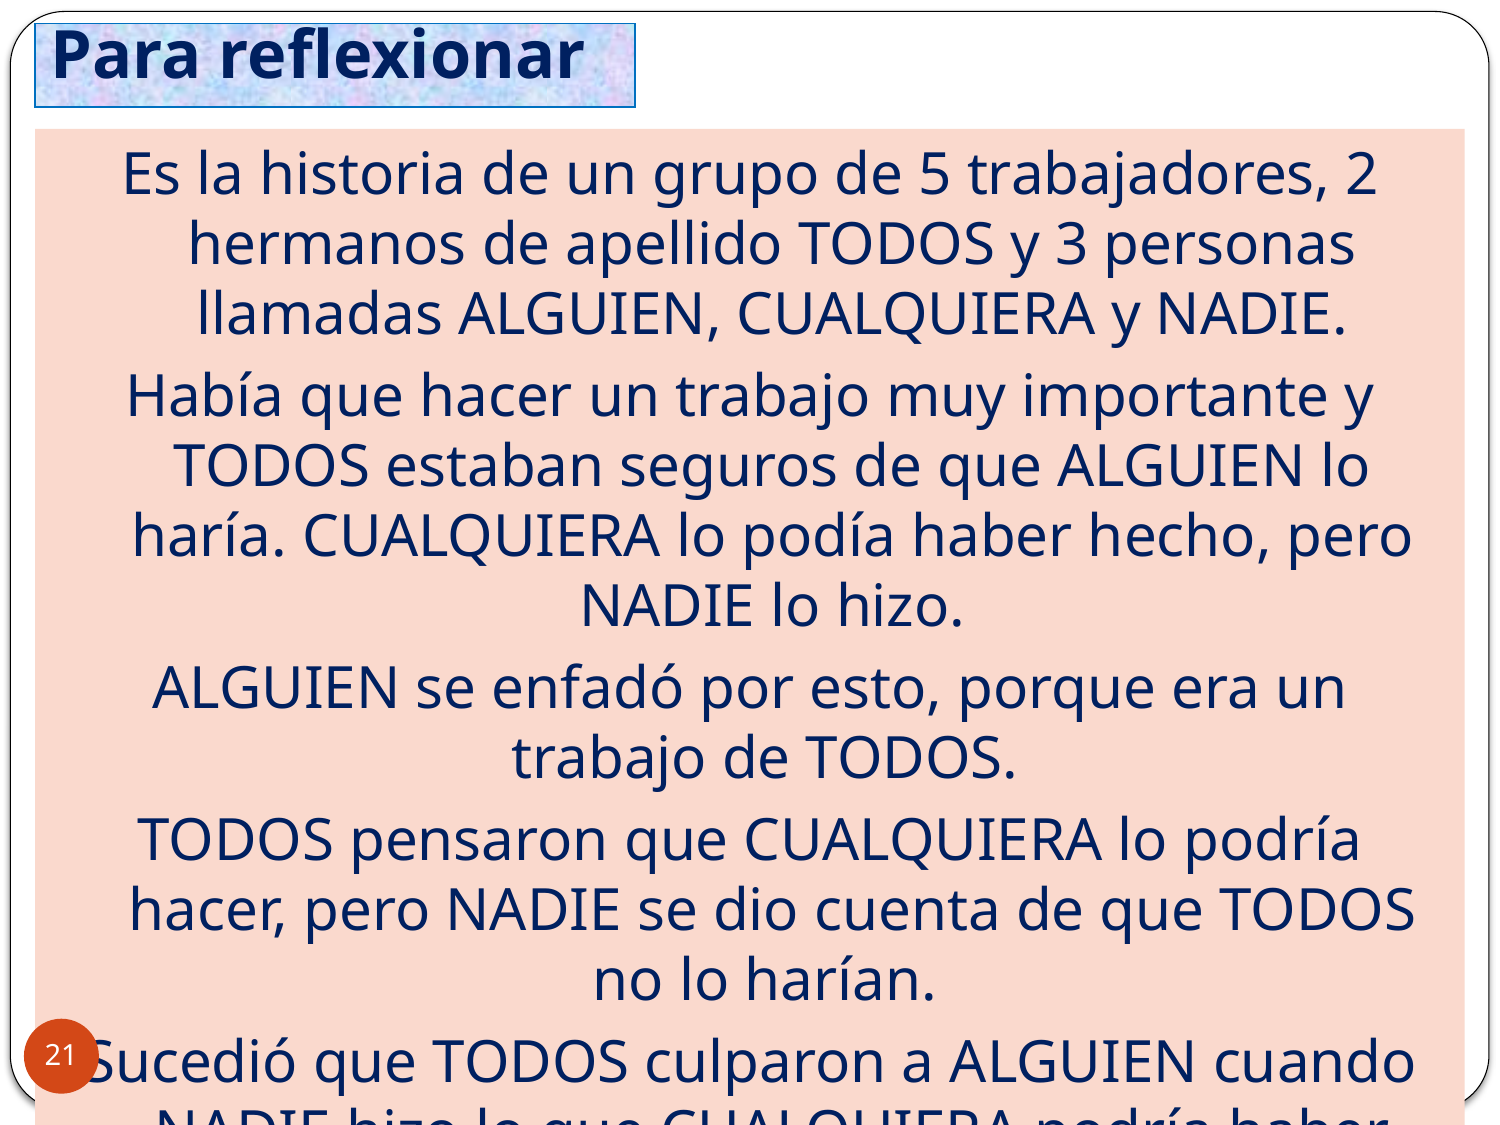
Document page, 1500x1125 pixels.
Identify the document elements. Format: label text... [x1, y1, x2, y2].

title Para reflexionar [34, 23, 636, 108]
list Es la historia de un grupo de 5 trabajadores, 2 hermanos de apellido TODOS y 3 personas llamadas ALGUIEN, CUALQUIERA y NADIE. Había que hacer un trabajo muy importante y TODOS estaban seguros de que ALGUIEN lo haría. CUALQUIERA lo podía haber hecho, pero NADIE lo hizo. ALGUIEN se enfadó por esto, porque era un trabajo de TODOS. TODOS pensaron que CUALQUIERA lo podría hacer, pero NADIE se dio cuenta de que TODOS no lo harían. Sucedió que TODOS culparon a ALGUIEN cuando NADIE hizo lo que CUALQUIERA podría haber hecho. [34, 128, 1466, 1125]
slide_number 21 [23, 1018, 99, 1094]
